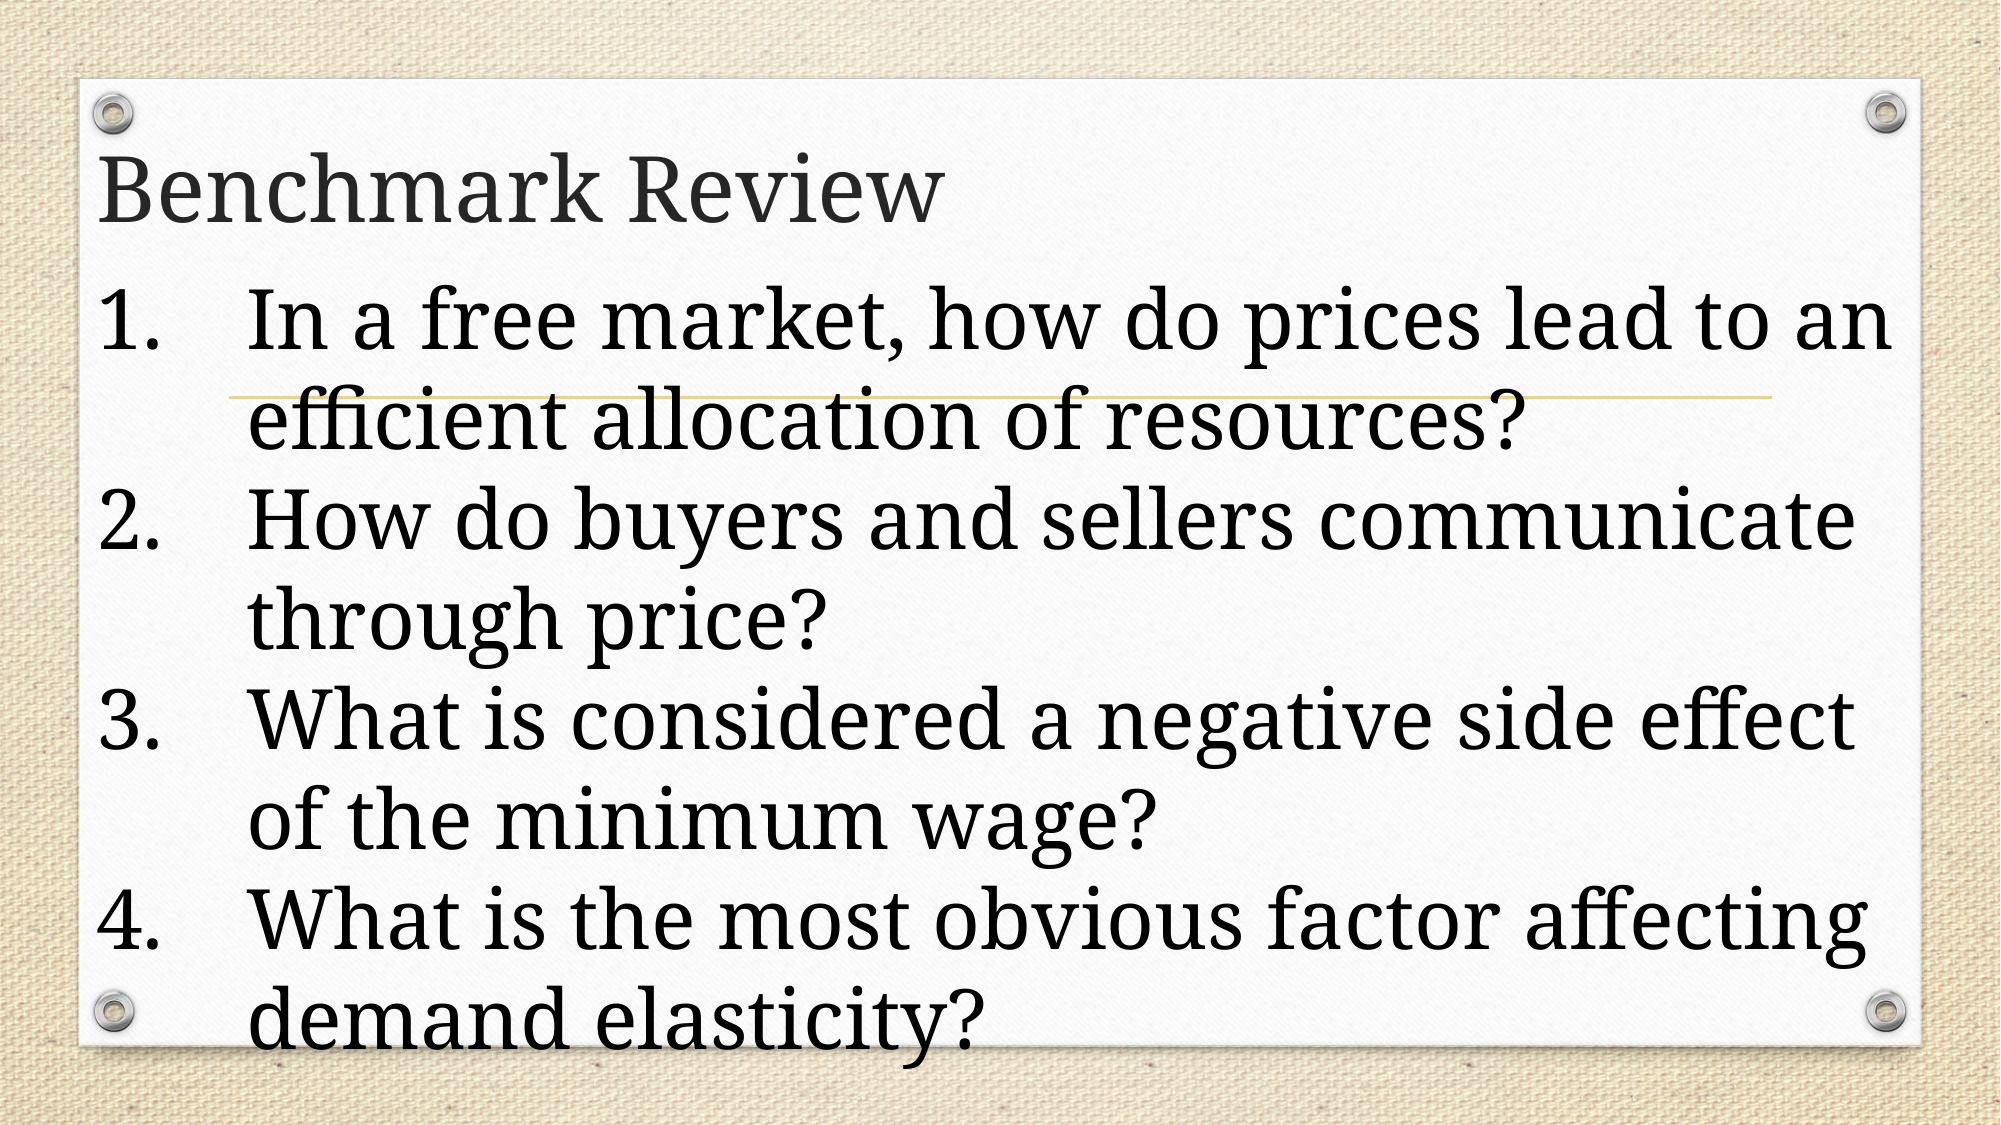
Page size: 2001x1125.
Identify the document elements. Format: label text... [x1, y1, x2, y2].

text_box In a free market, how do prices lead to an efficient allocation of resources? How do buyers and sellers communicate through price? What is considered a negative side effect of the minimum wage? What is the most obvious factor affecting demand elasticity? [81, 258, 1929, 1074]
picture [0, 0, 2001, 1125]
title Benchmark Review [81, 79, 1657, 258]
